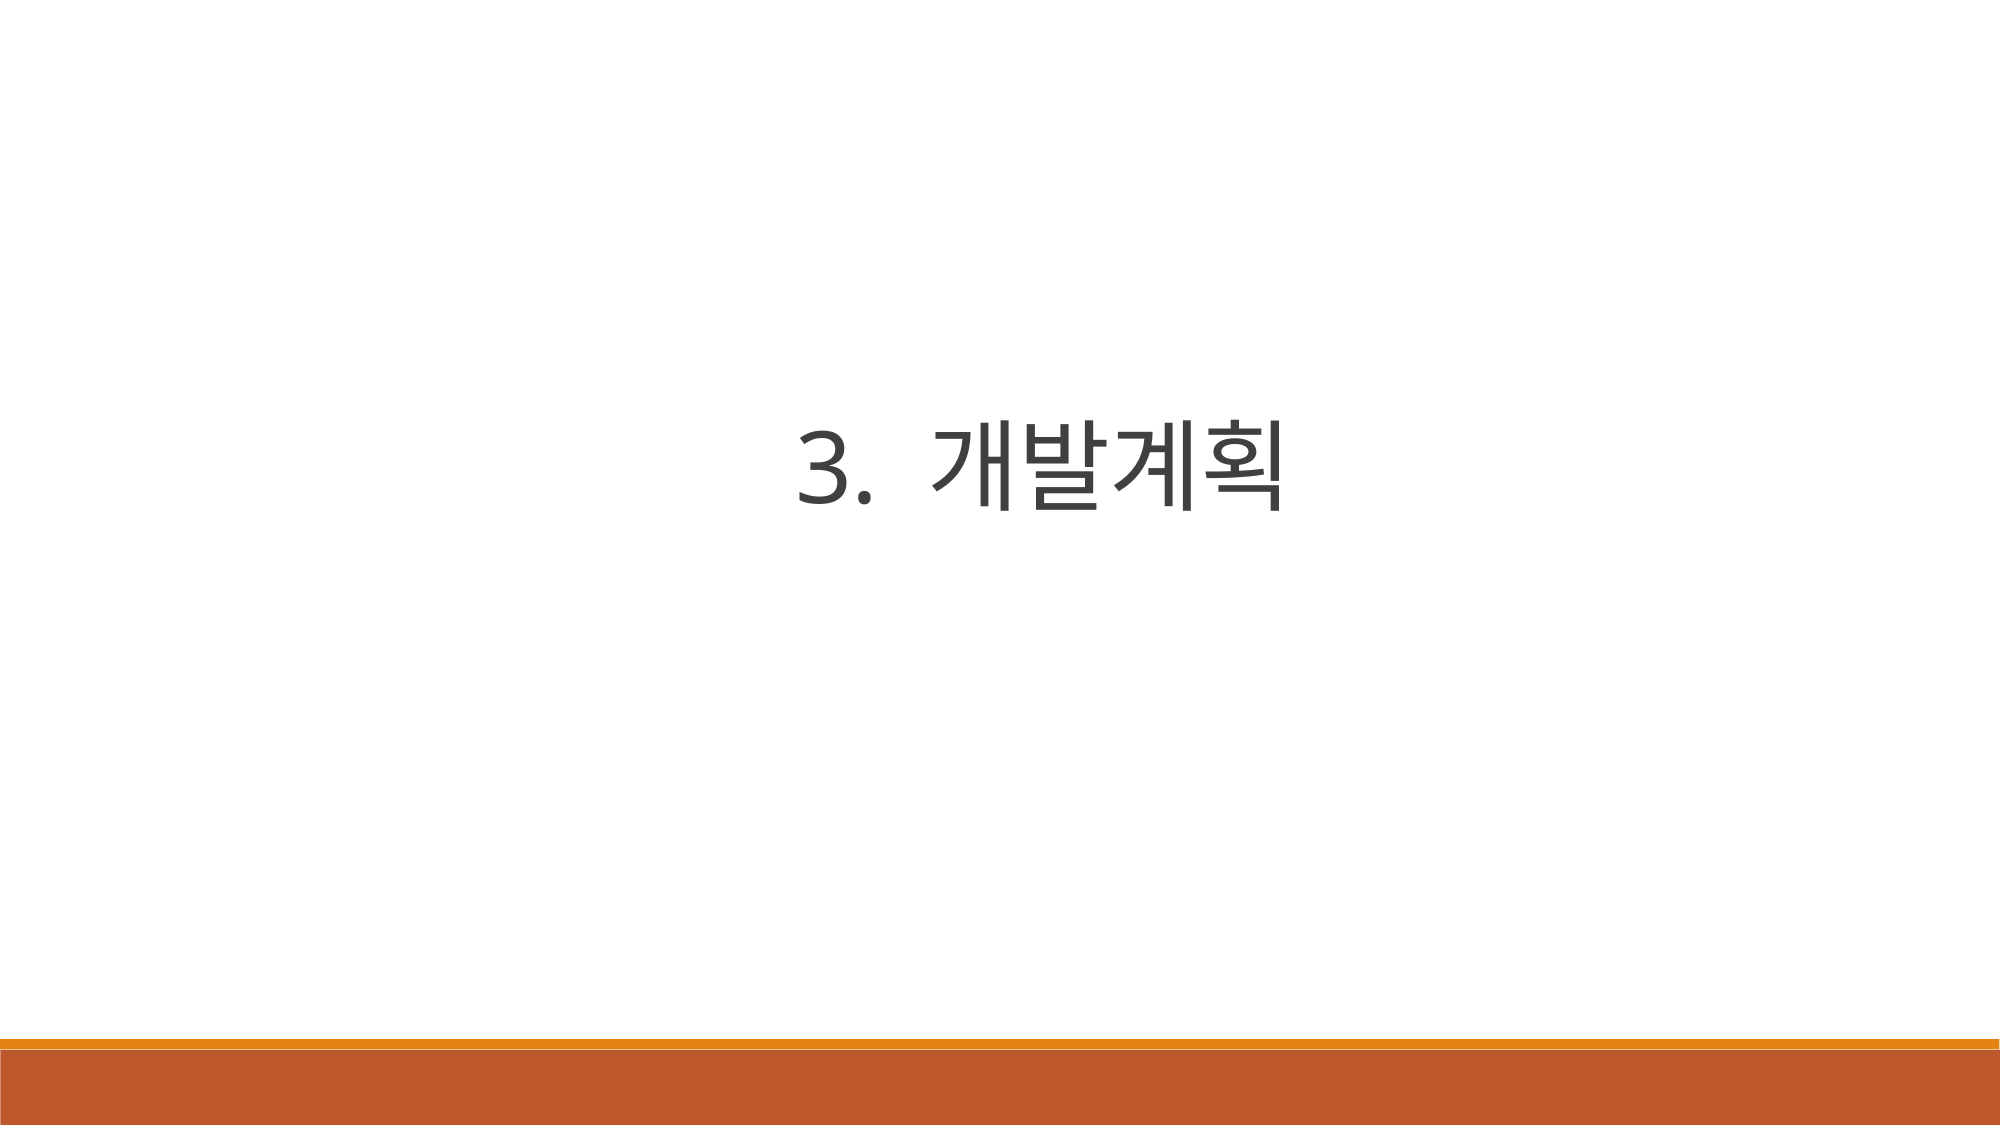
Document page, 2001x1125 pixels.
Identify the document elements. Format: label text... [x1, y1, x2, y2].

text_box 3. 개발계획 [780, 378, 1467, 532]
